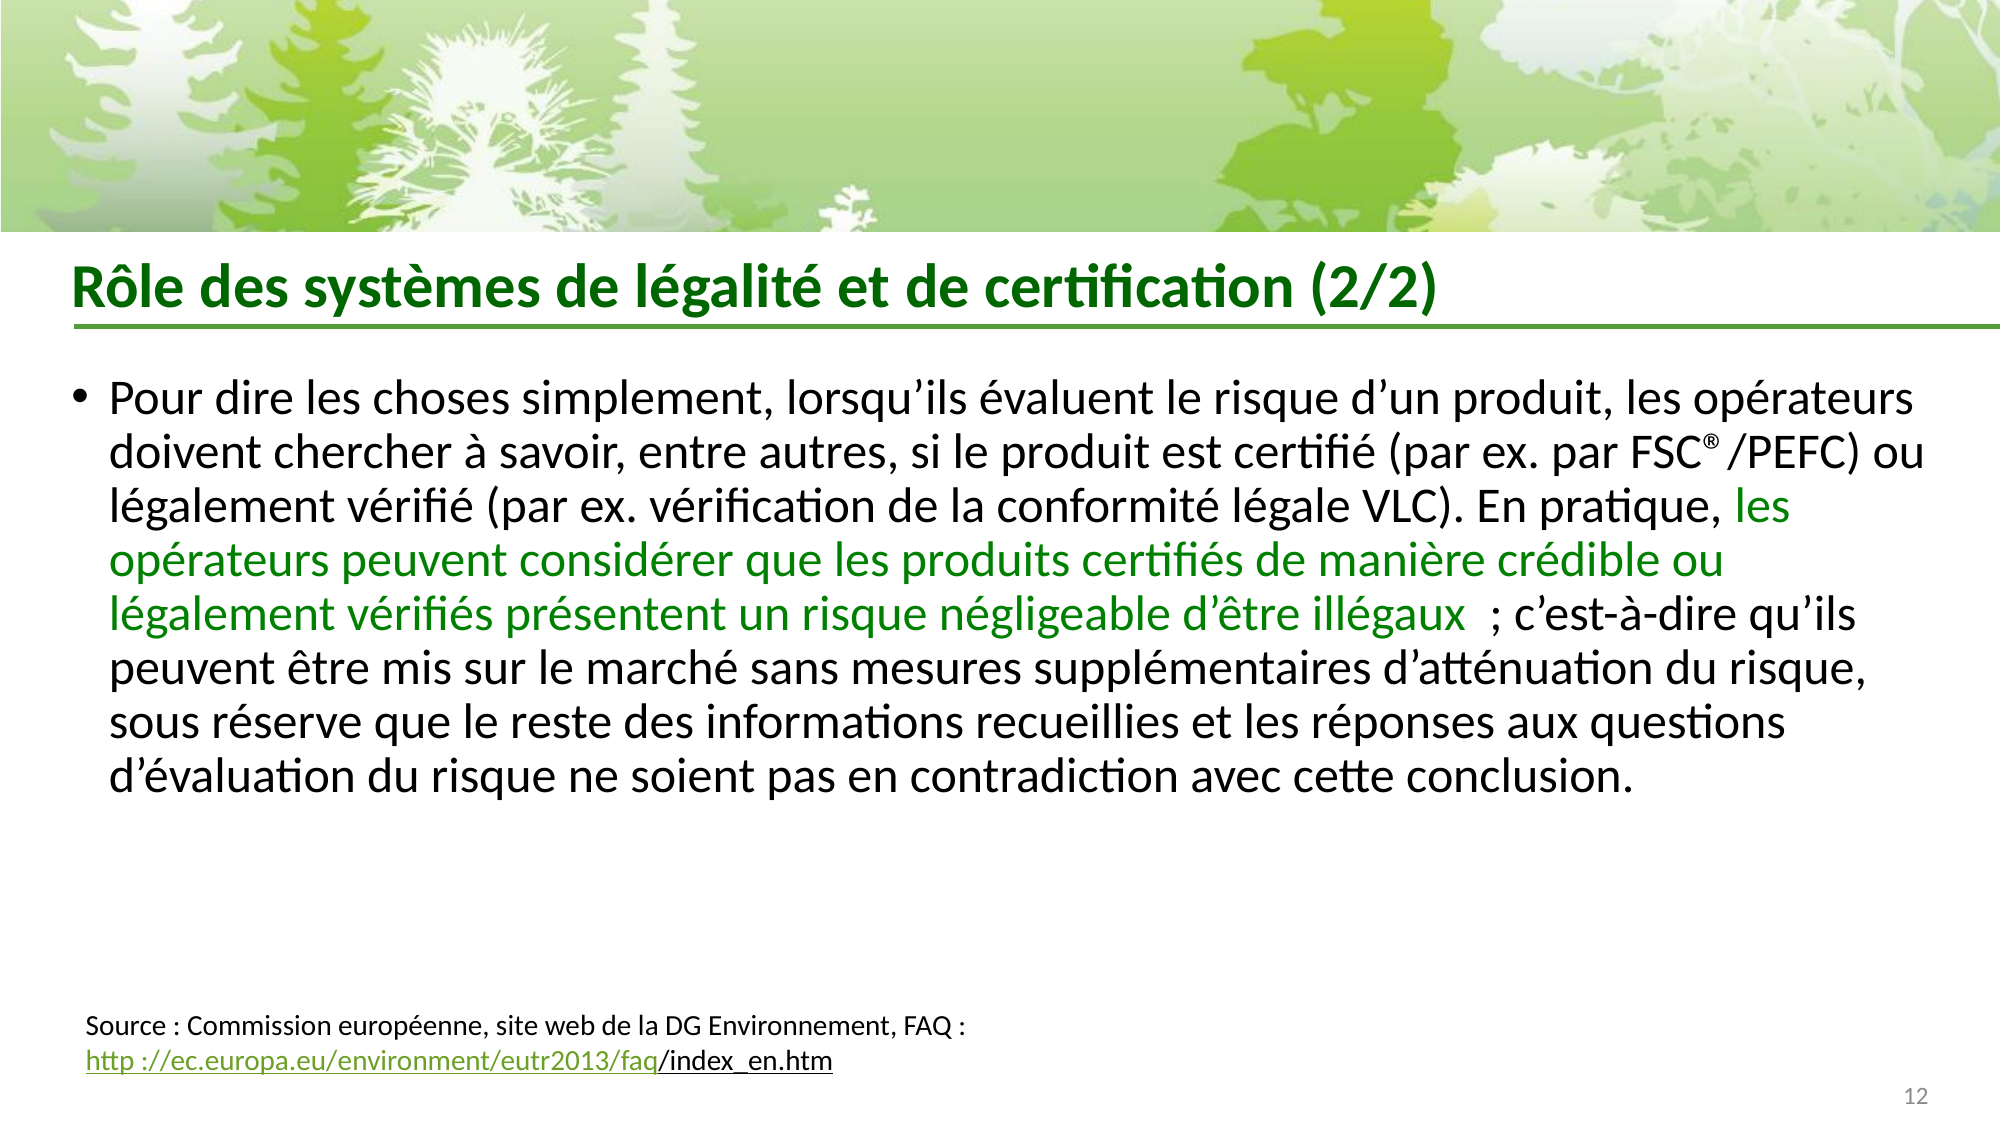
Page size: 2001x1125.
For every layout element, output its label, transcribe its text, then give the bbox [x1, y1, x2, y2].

picture [0, 0, 2000, 232]
slide_number 12 [1493, 1065, 1944, 1125]
text_box Source : Commission européenne, site web de la DG Environnement, FAQ : http ://ec.europa.eu/environment/eutr2013/faq/index_en.htm [70, 999, 1159, 1084]
title Rôle des systèmes de légalité et de certification (2/2) [56, 193, 1581, 364]
list Pour dire les choses simplement, lorsqu’ils évaluent le risque d’un produit, les opérateurs doivent chercher à savoir, entre autres, si le produit est certifié (par ex. par FSC®/PEFC) ou légalement vérifié (par ex. vérification de la conformité légale VLC). En pratique, les opérateurs peuvent considérer que les produits certifiés de manière crédible ou légalement vérifiés présentent un risque négligeable d’être illégaux ; c’est-à-dire qu’ils peuvent être mis sur le marché sans mesures supplémentaires d’atténuation du risque, sous réserve que le reste des informations recueillies et les réponses aux questions d’évaluation du risque ne soient pas en contradiction avec cette conclusion. [56, 364, 1944, 970]
